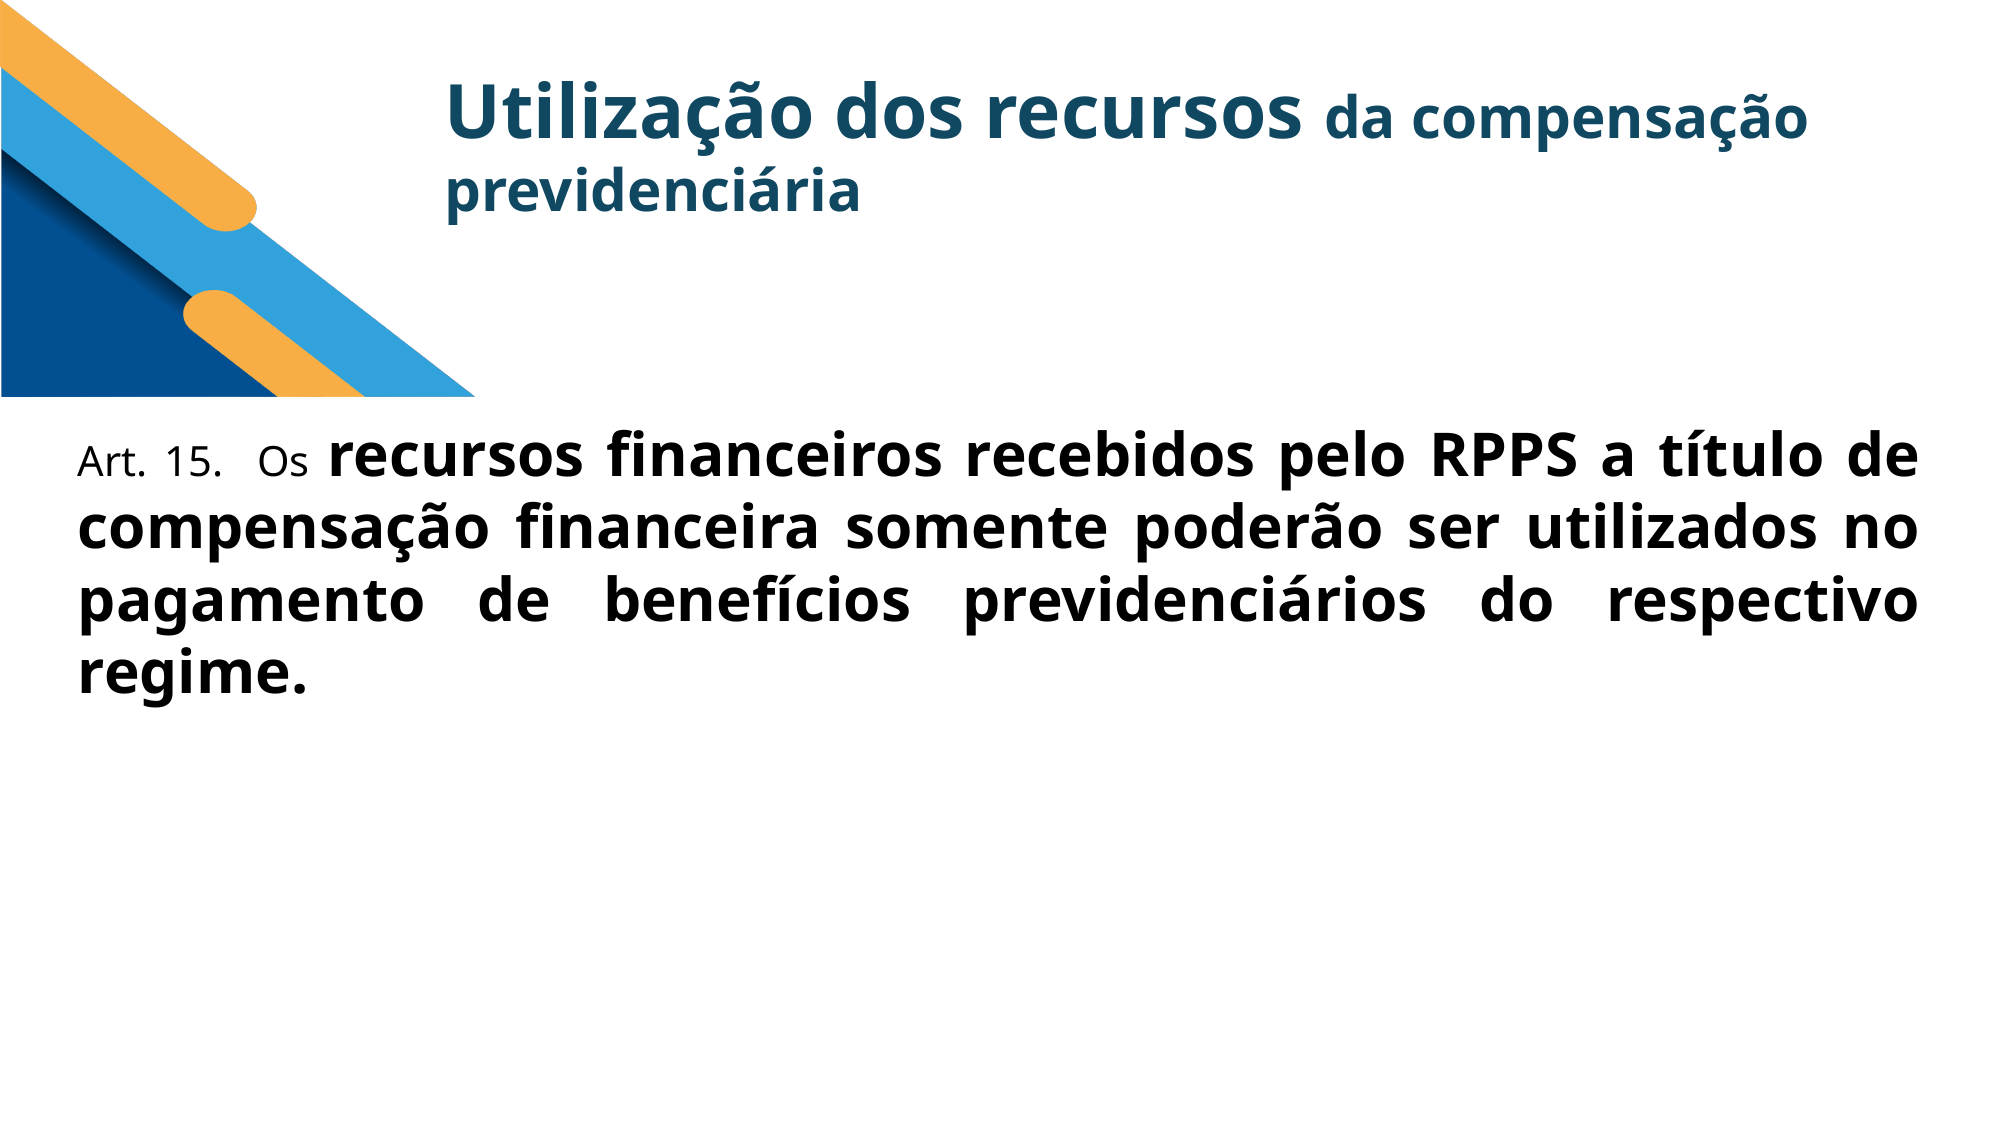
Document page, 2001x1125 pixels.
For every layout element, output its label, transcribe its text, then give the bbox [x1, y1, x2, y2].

text_box [0, 0, 475, 397]
text_box Utilização dos recursos da compensação previdenciária [475, 56, 1915, 231]
text_box Art. 15. Os recursos financeiros recebidos pelo RPPS a título de compensação financeira somente poderão ser utilizados no pagamento de benefícios previdenciários do respectivo regime. [63, 408, 1937, 786]
